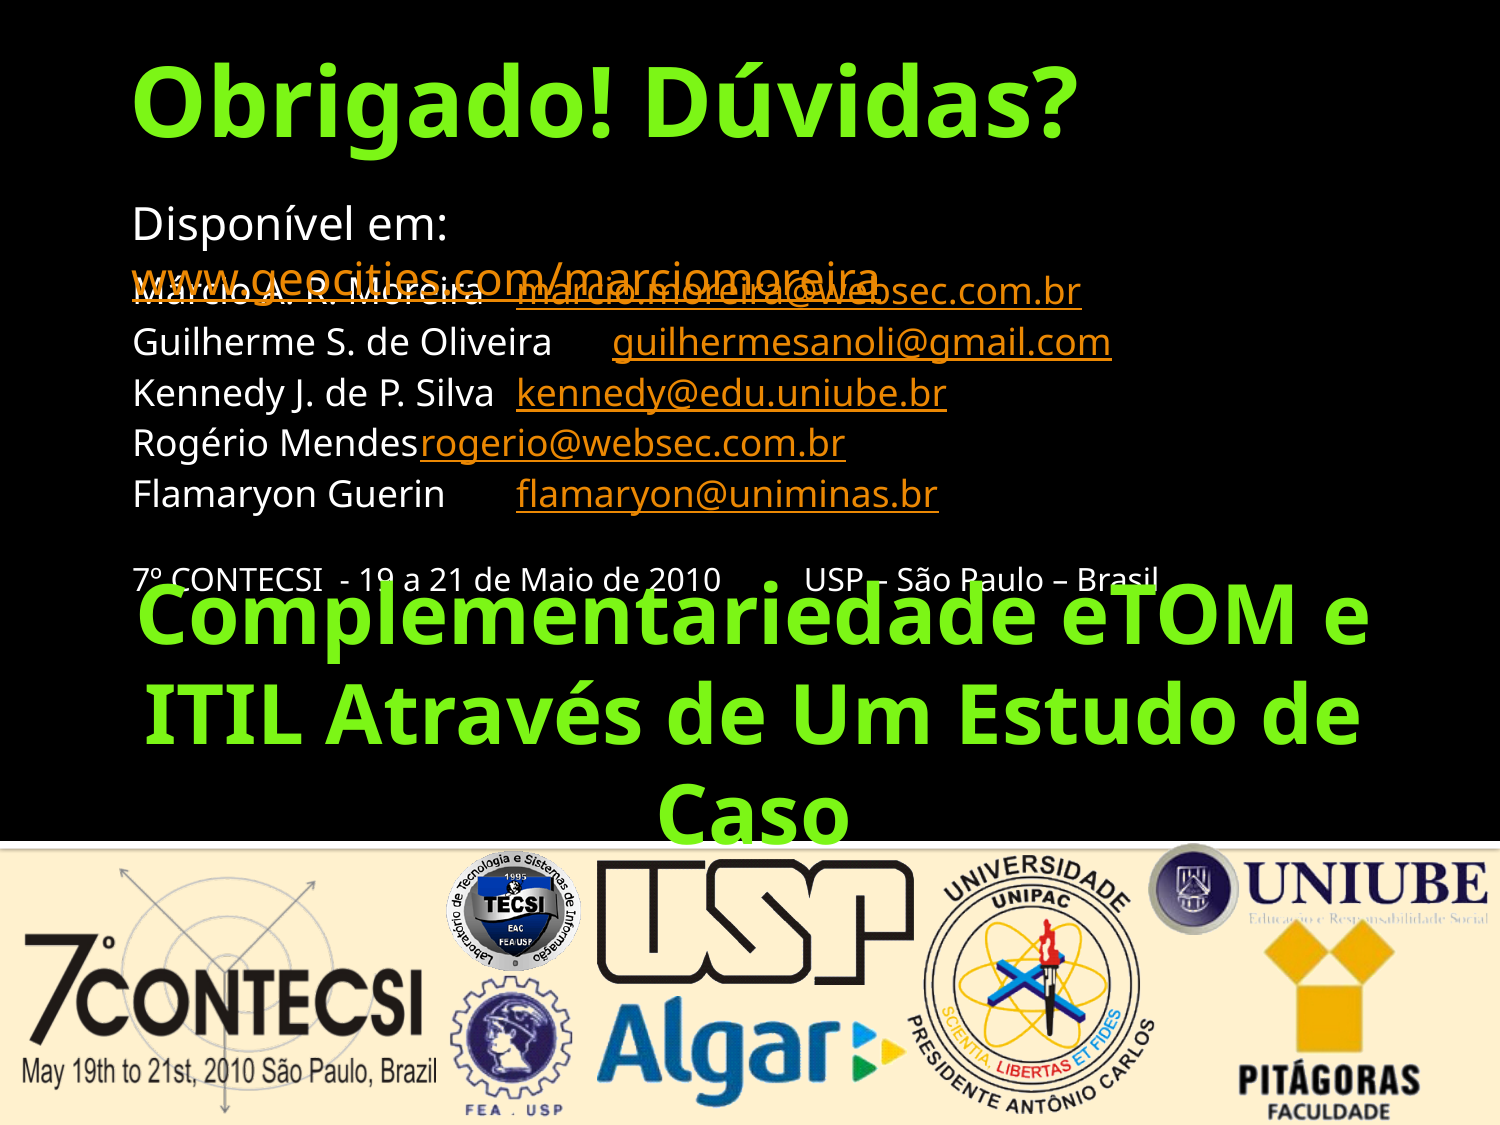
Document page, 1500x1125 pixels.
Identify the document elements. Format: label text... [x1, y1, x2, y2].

picture [597, 843, 1489, 1123]
title Complementariedade eTOM e ITIL Através de Um Estudo de Caso [35, 597, 1465, 825]
subtitle Márcio A. R. Moreira marcio.moreira@websec.com.br Guilherme S. de Oliveira guilhermesanoli@gmail.com Kennedy J. de P. Silva kennedy@edu.uniube.br Rogério Mendes rogerio@websec.com.br Flamaryon Guerin flamaryon@uniminas.br 7º CONTECSI - 19 a 21 de Maio de 2010 USP – São Paulo – Brasil [112, 257, 1438, 597]
text_box Disponível em: www.geocities.com/marciomoreira [117, 187, 1442, 320]
text_box Obrigado! Dúvidas? [114, 39, 1440, 174]
picture [11, 846, 590, 1125]
